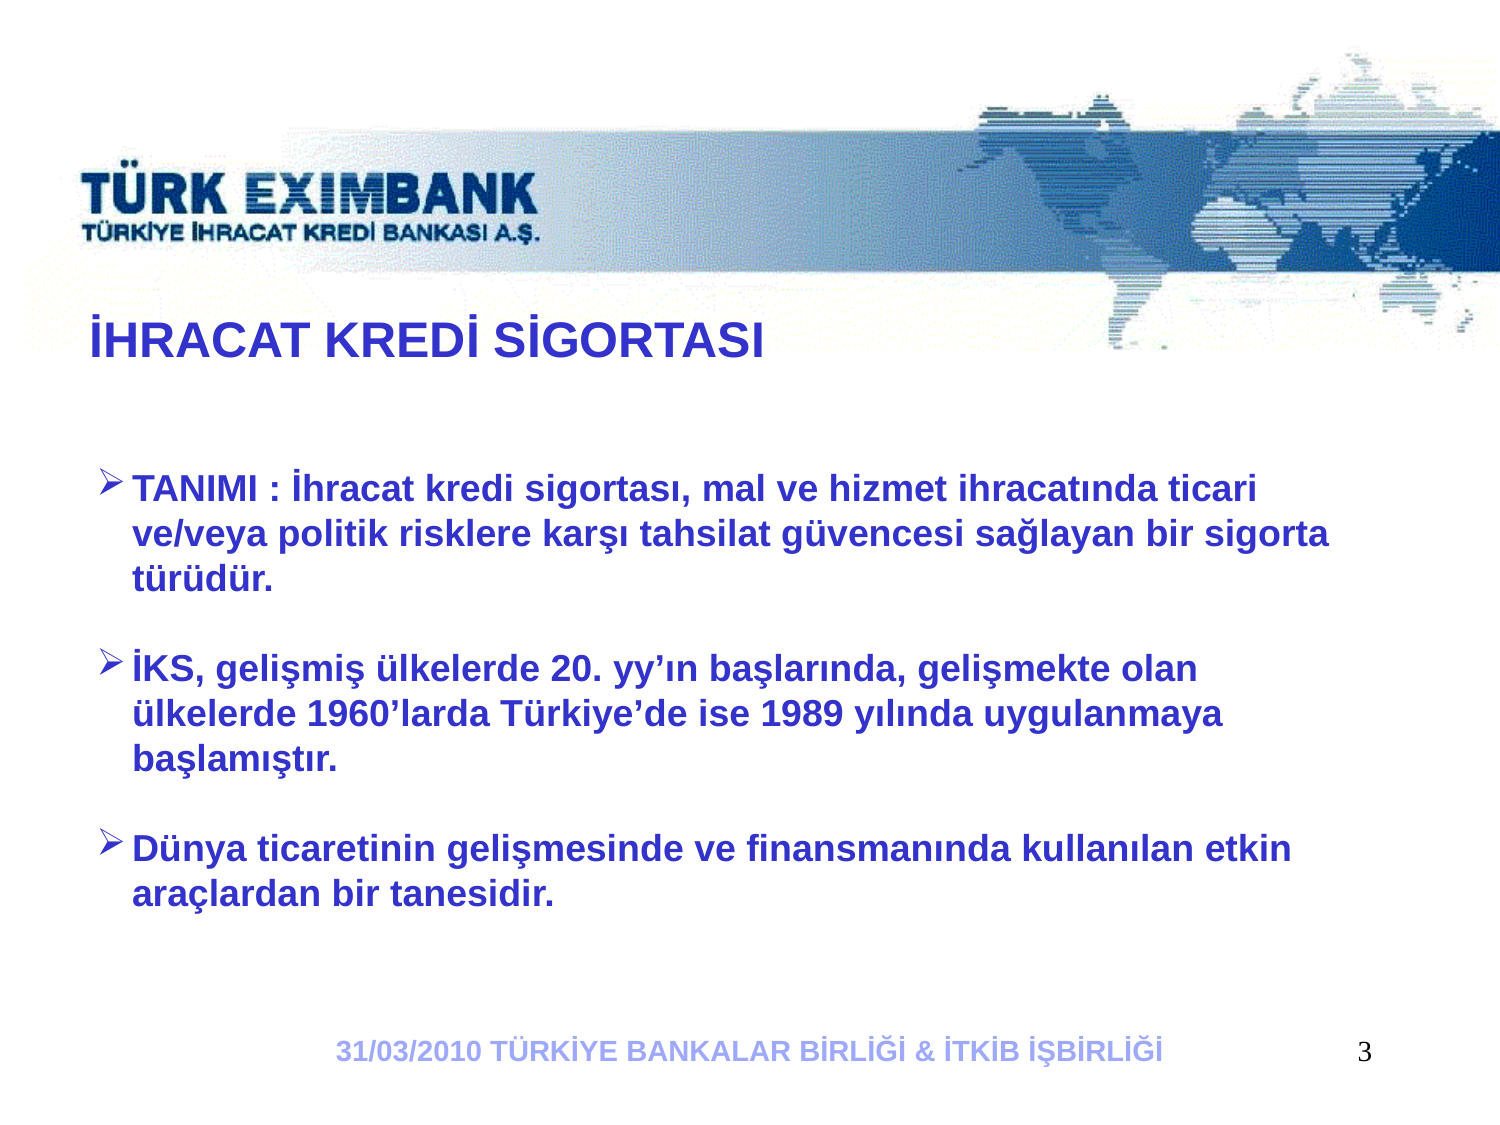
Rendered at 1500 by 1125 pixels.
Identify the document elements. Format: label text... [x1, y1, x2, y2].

text_box TANIMI : İhracat kredi sigortası, mal ve hizmet ihracatında ticari ve/veya politik risklere karşı tahsilat güvencesi sağlayan bir sigorta türüdür. İKS, gelişmiş ülkelerde 20. yy’ın başlarında, gelişmekte olan ülkelerde 1960’larda Türkiye’de ise 1989 yılında uygulanmaya başlamıştır. Dünya ticaretinin gelişmesinde ve finansmanında kullanılan etkin araçlardan bir tanesidir. [81, 456, 1360, 967]
footer 31/03/2010 TÜRKİYE BANKALAR BİRLİĞİ & İTKİB İŞBİRLİĞİ [316, 1024, 1074, 1101]
slide_number 3 [1074, 1024, 1388, 1101]
text_box İHRACAT KREDİ SİGORTASI [74, 287, 913, 388]
